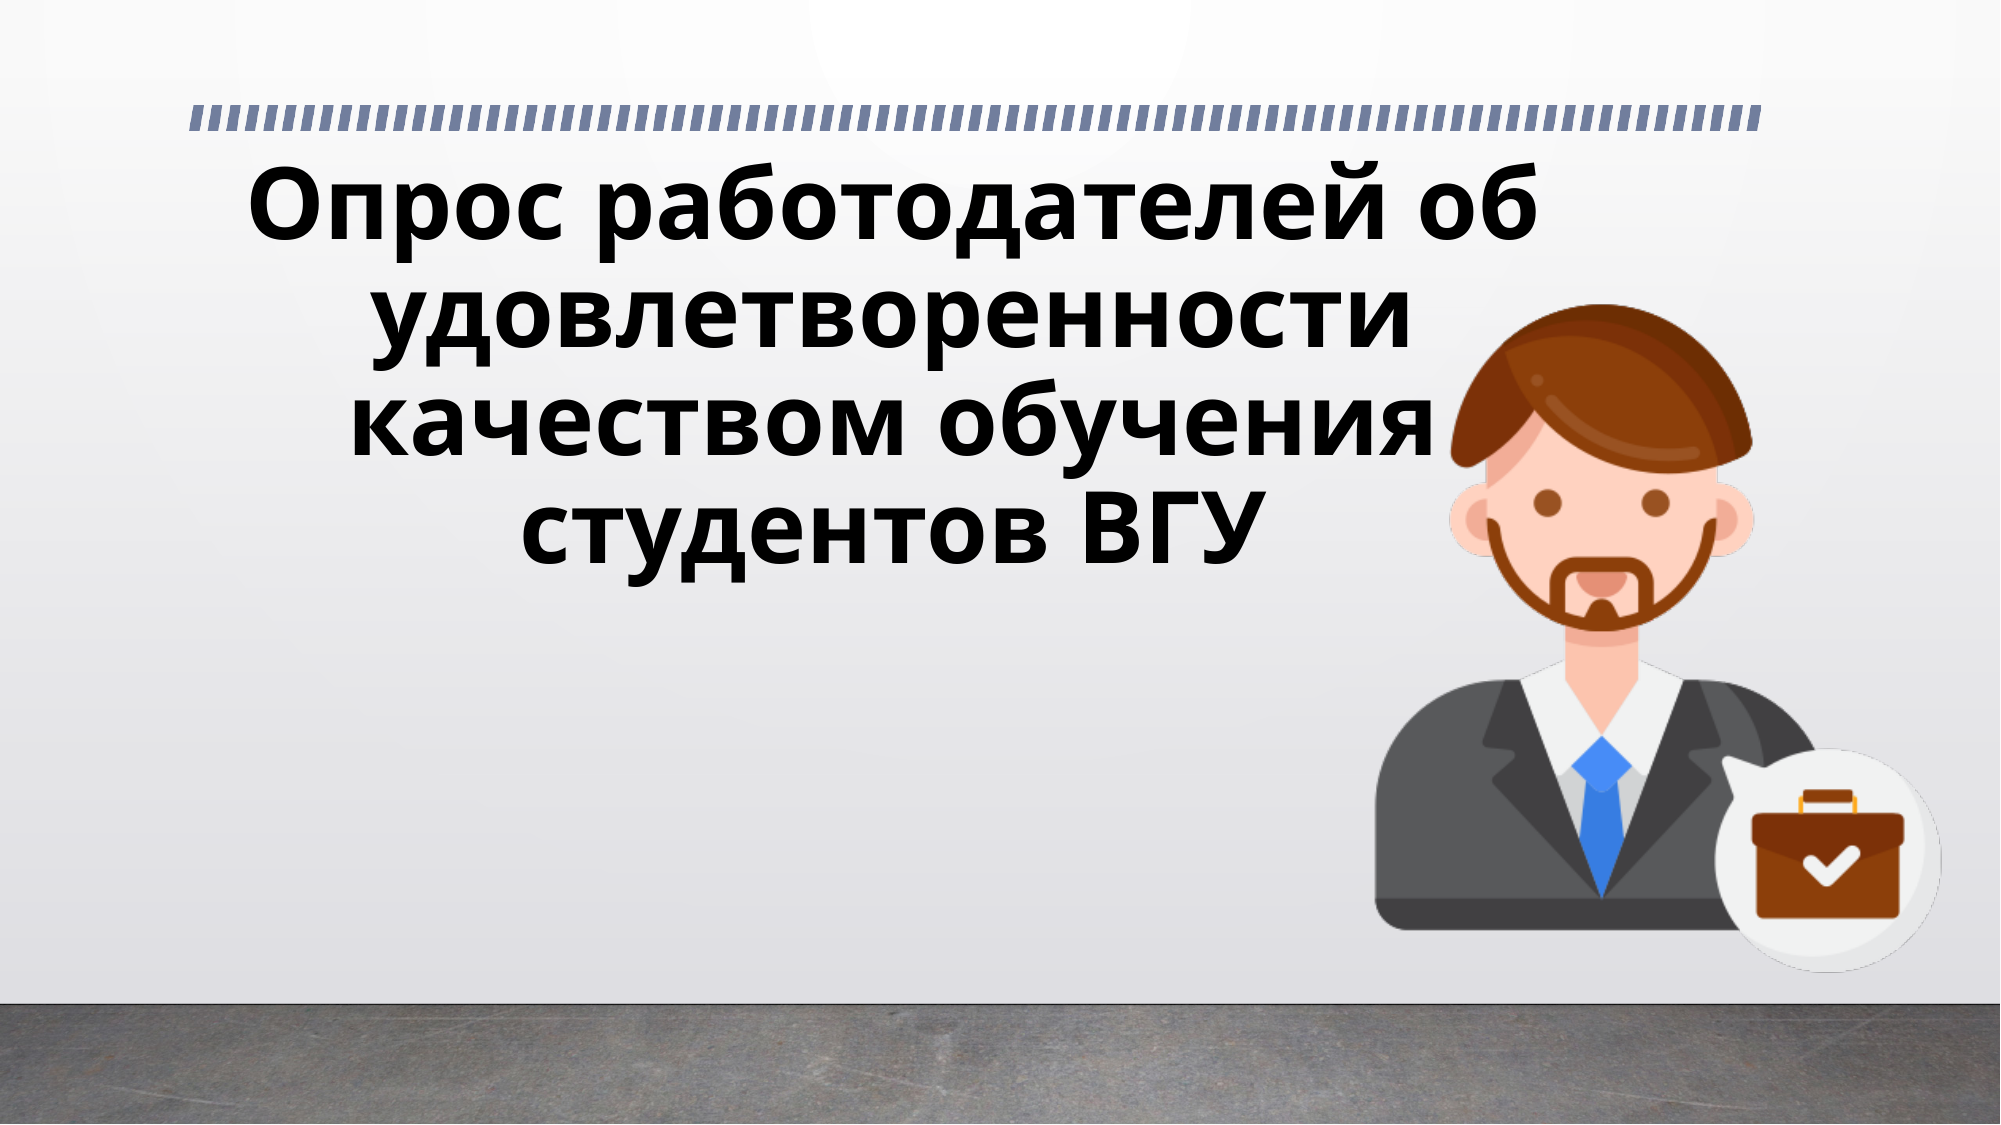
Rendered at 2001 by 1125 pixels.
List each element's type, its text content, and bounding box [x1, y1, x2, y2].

title Опрос работодателей об удовлетворенности качеством обучения студентов ВГУ [185, 155, 1602, 585]
picture [0, 216, 2000, 1124]
